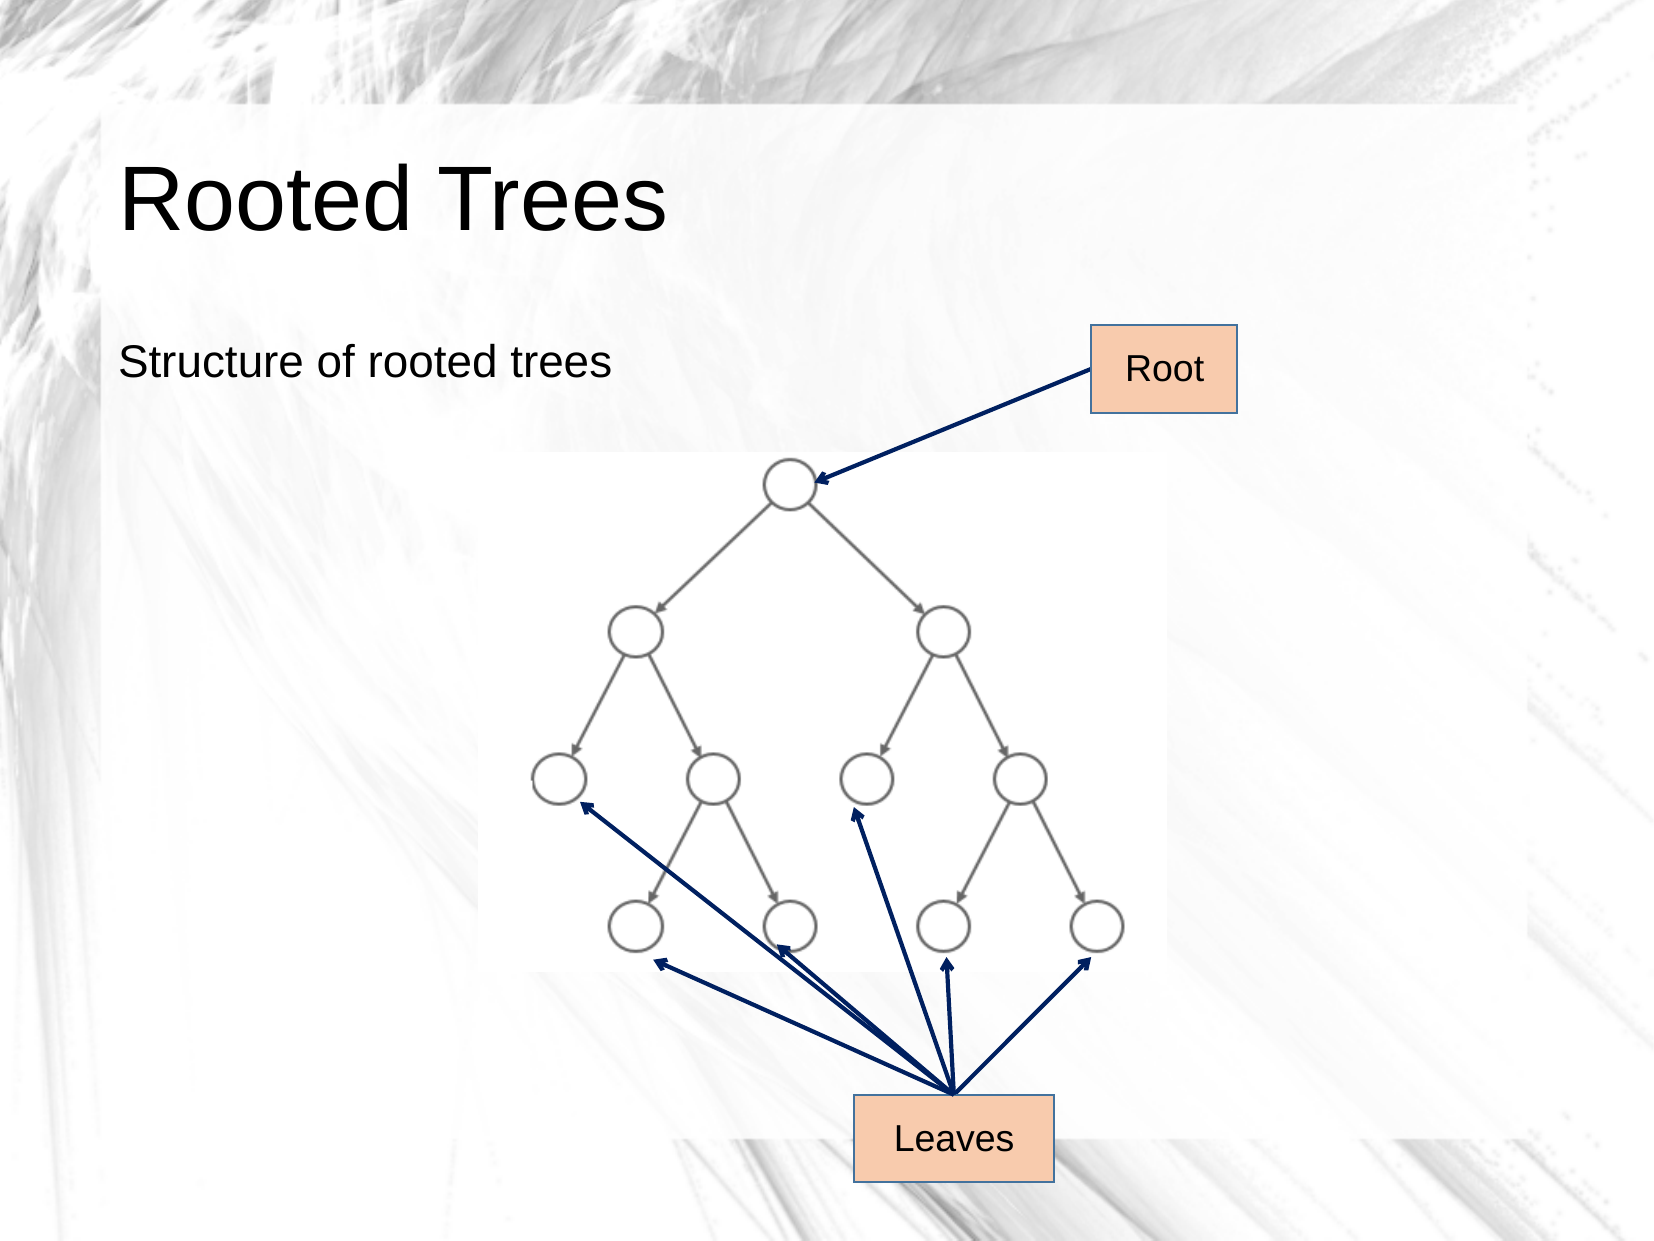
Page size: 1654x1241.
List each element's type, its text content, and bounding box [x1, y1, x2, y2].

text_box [954, 957, 1092, 1095]
text_box Structure of rooted trees [118, 319, 1571, 1109]
title Rooted Trees [118, 93, 1506, 299]
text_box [814, 368, 1092, 483]
text_box Leaves [853, 1109, 1054, 1183]
picture [0, 0, 1654, 1241]
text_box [579, 801, 954, 1095]
